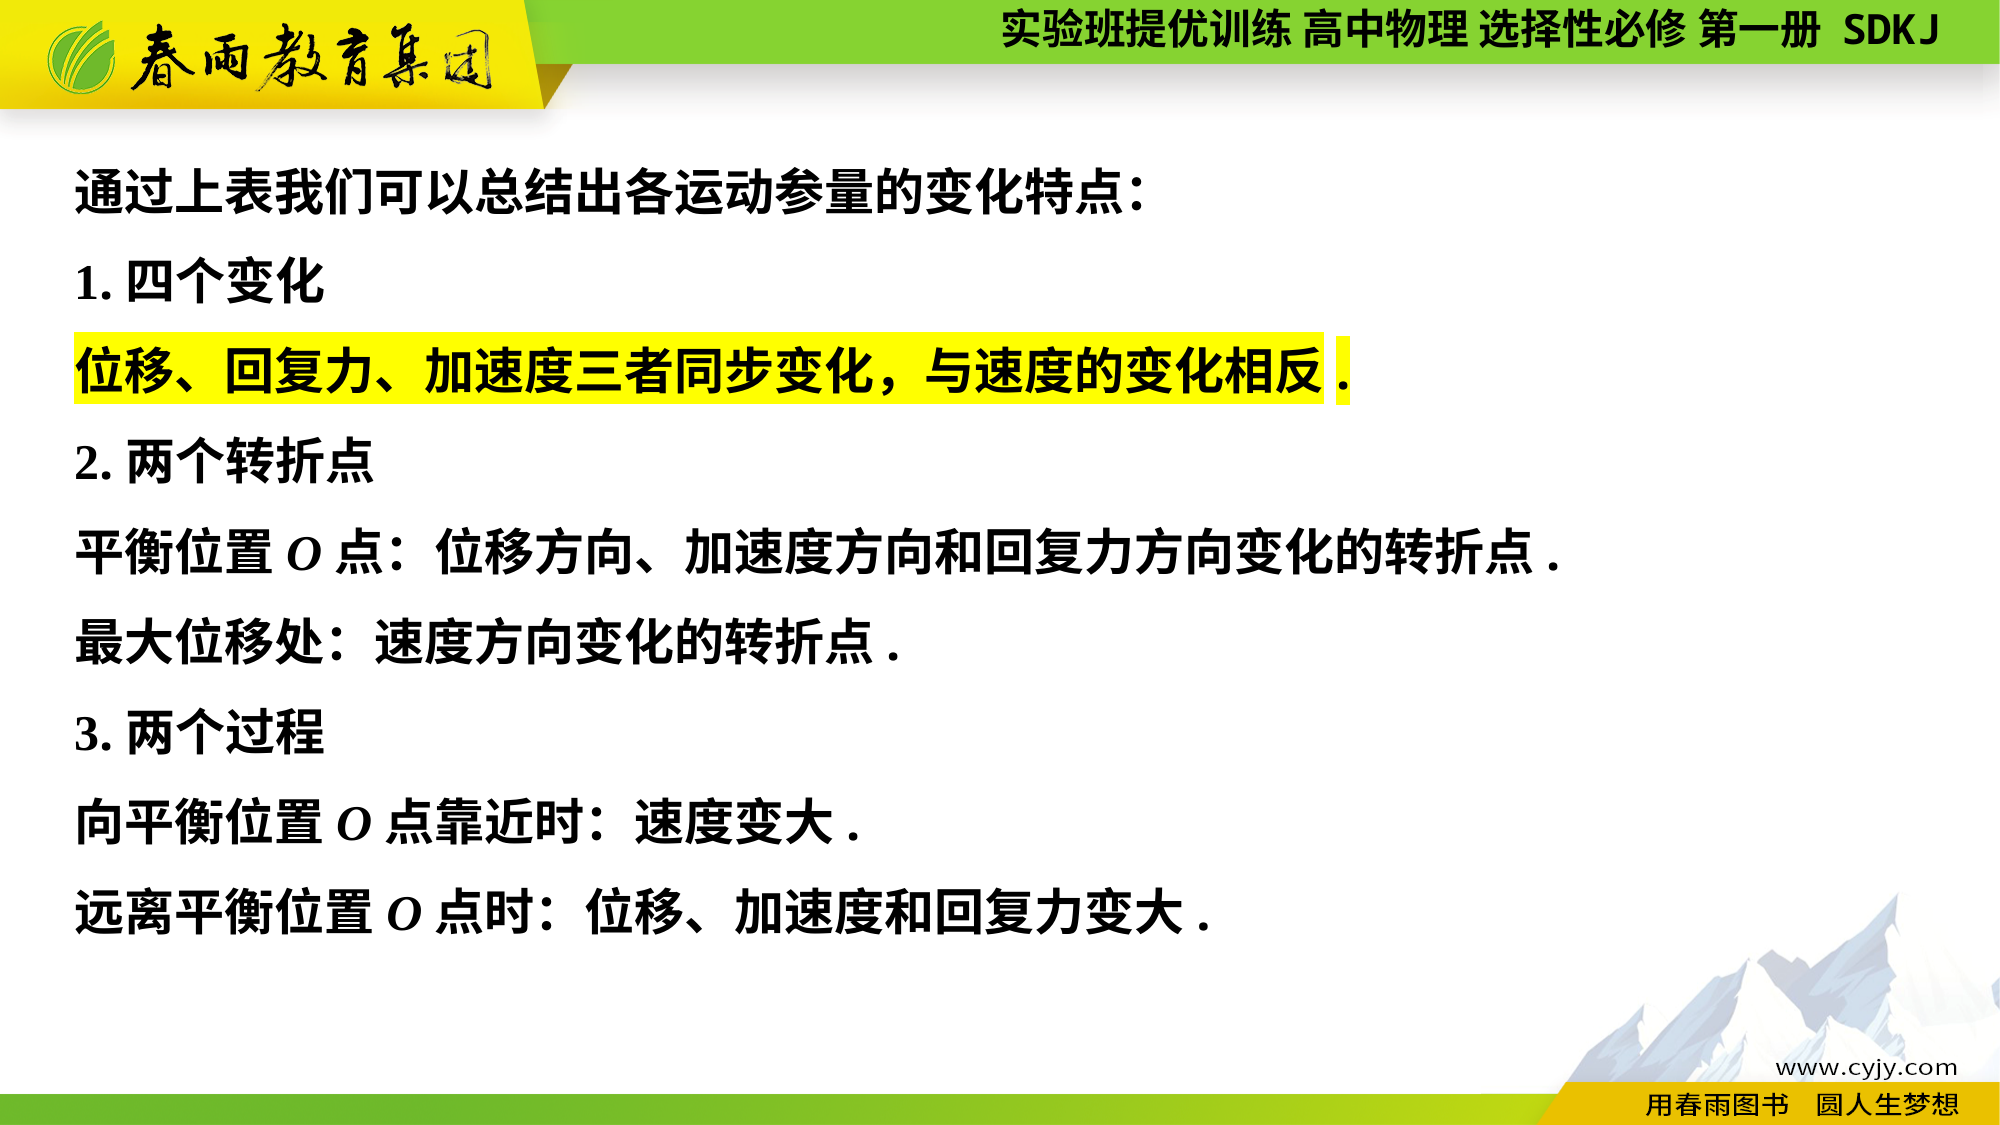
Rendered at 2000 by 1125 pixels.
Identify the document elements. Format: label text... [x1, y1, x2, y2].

picture [0, 0, 2000, 1125]
list 通过上表我们可以总结出各运动参量的变化特点： 1.四个变化 位移、回复力、加速度三者同步变化，与速度的变化相反. 2.两个转折点 平衡位置O点：位移方向、加速度方向和回复力方向变化的转折点. 最大位移处：速度方向变化的转折点. 3.两个过程 向平衡位置O点靠近时：速度变大. 远离平衡位置O点时：位移、加速度和回复力变大. [59, 122, 1944, 944]
